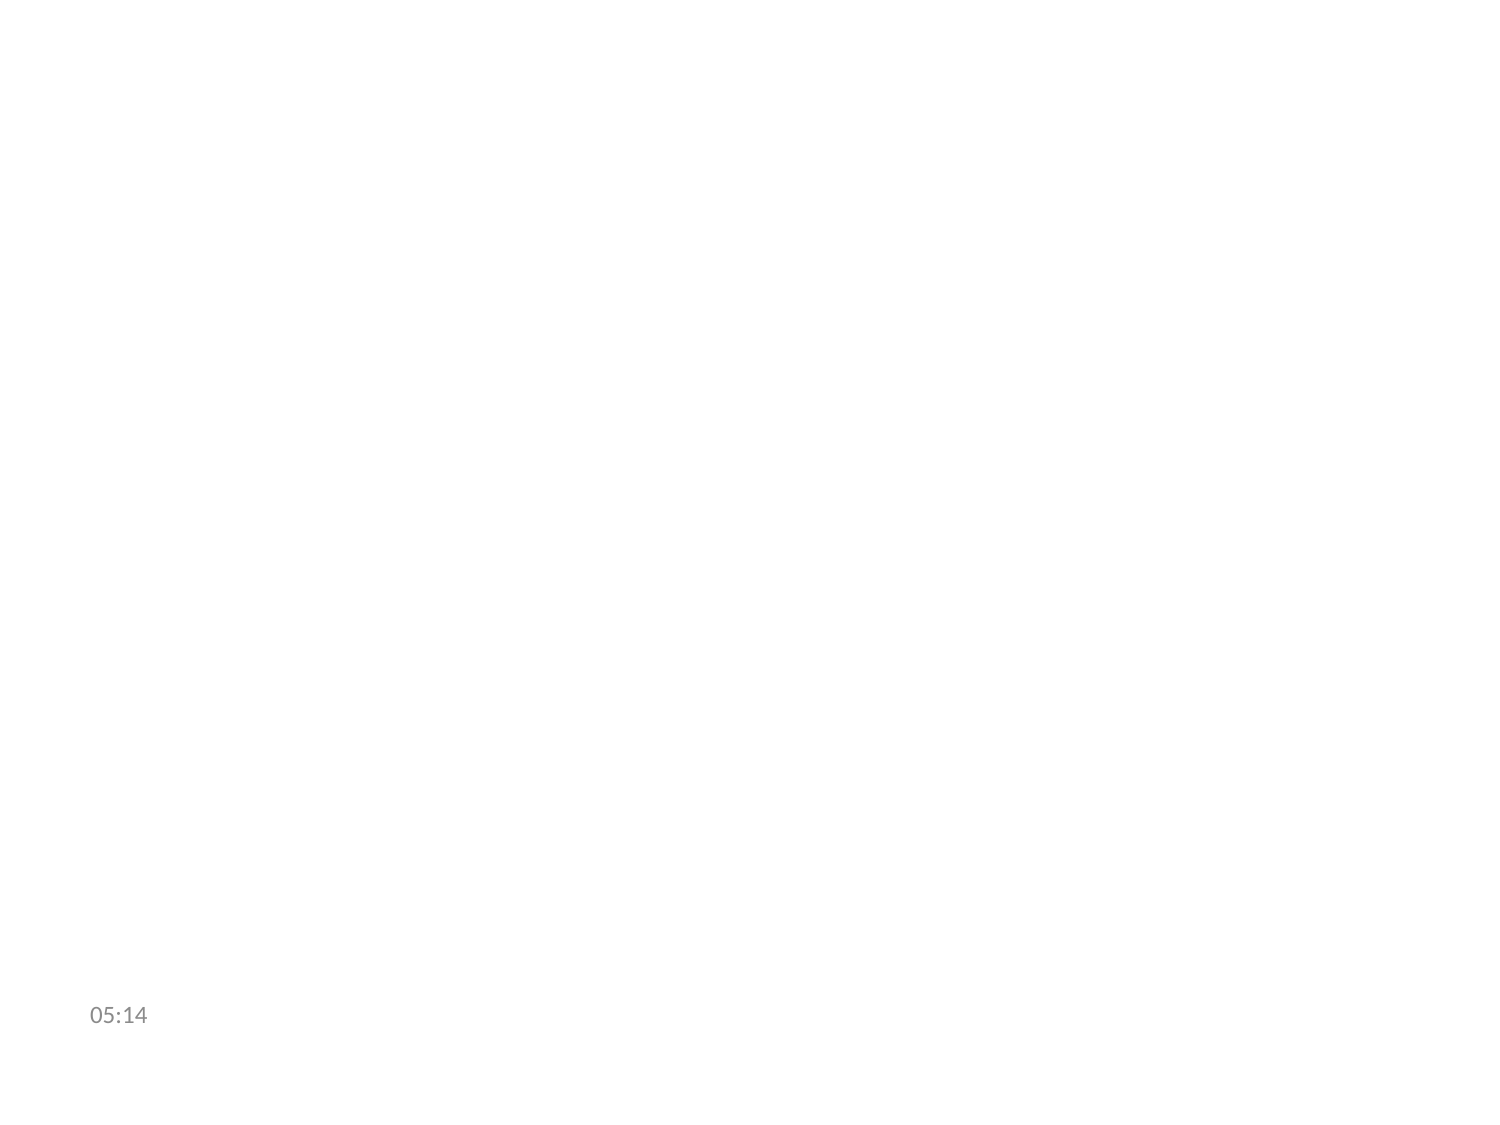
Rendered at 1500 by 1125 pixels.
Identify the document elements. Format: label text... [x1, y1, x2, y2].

text_box 15:35 [75, 983, 425, 1044]
